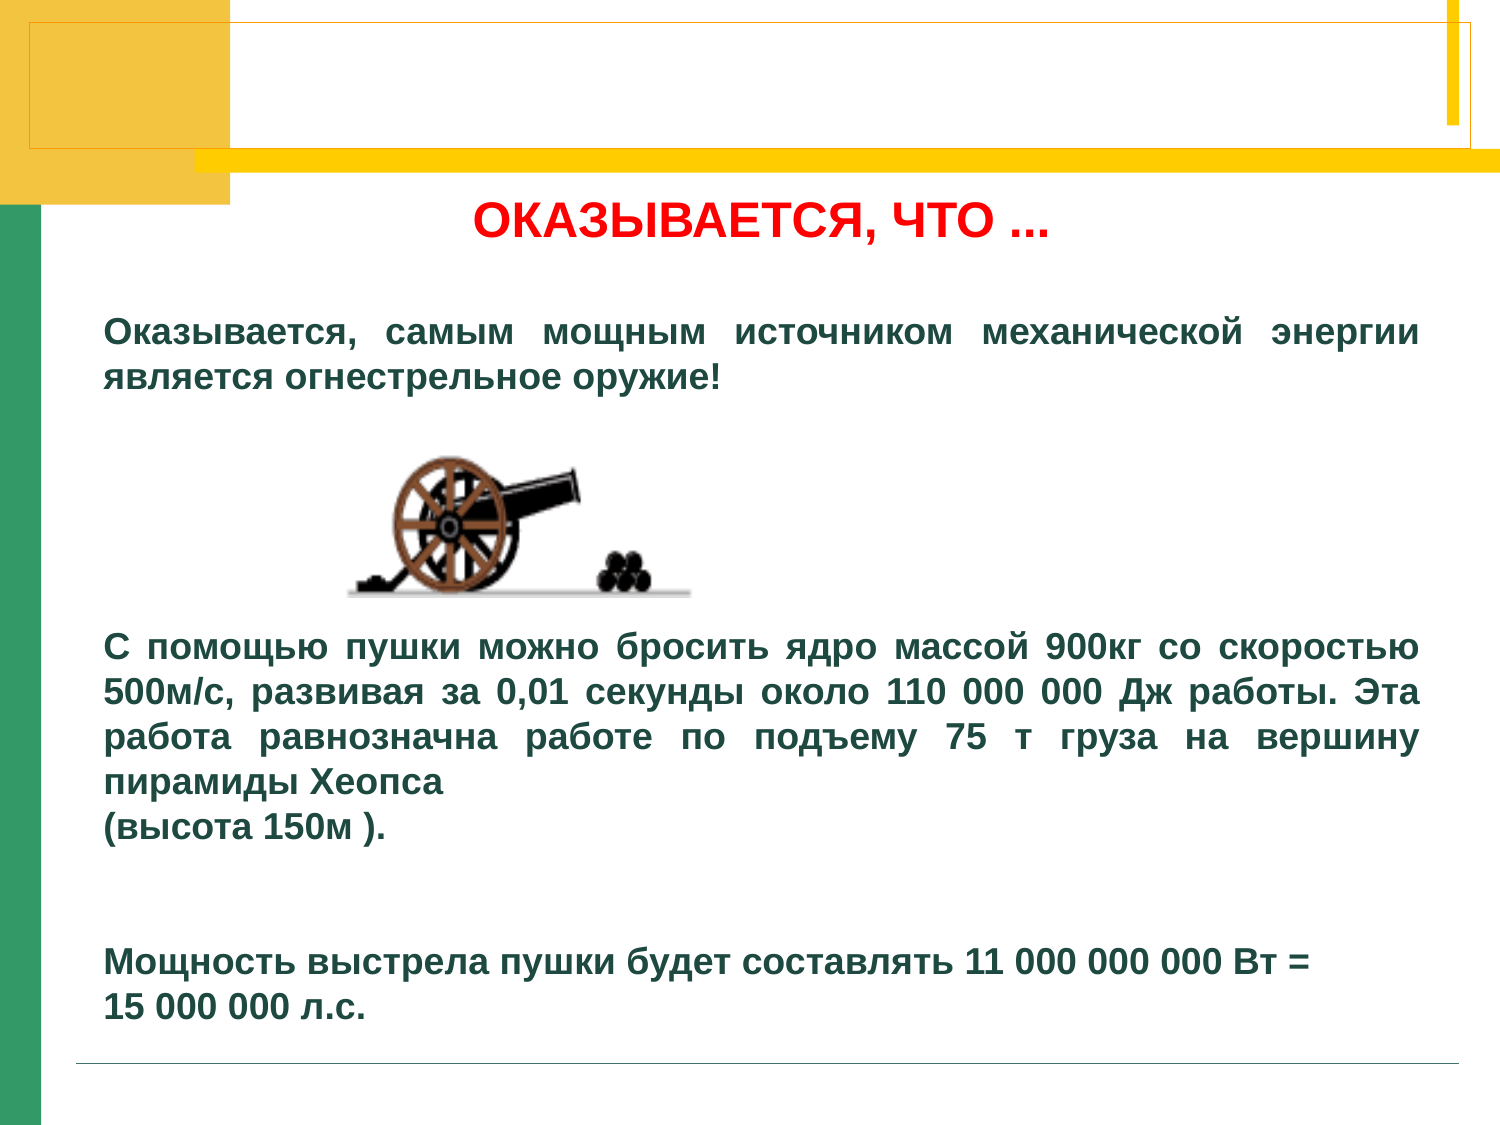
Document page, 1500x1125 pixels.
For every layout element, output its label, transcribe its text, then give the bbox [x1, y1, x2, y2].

picture [336, 408, 1471, 599]
text_box ОКАЗЫВАЕТСЯ, ЧТО ... Оказывается, самым мощным источником механической энергии является огнестрельное оружие! С помощью пушки можно бросить ядро массой 900кг со скоростью 500м/с, развивая за 0,01 секунды около 110 000 000 Дж работы. Эта работа равнозначна работе по подъему 75 т груза на вершину пирамиды Хеопса (высота 150м ). Мощность выстрела пушки будет составлять 11 000 000 000 Вт = 15 000 000 л.с. [88, 89, 1436, 1035]
